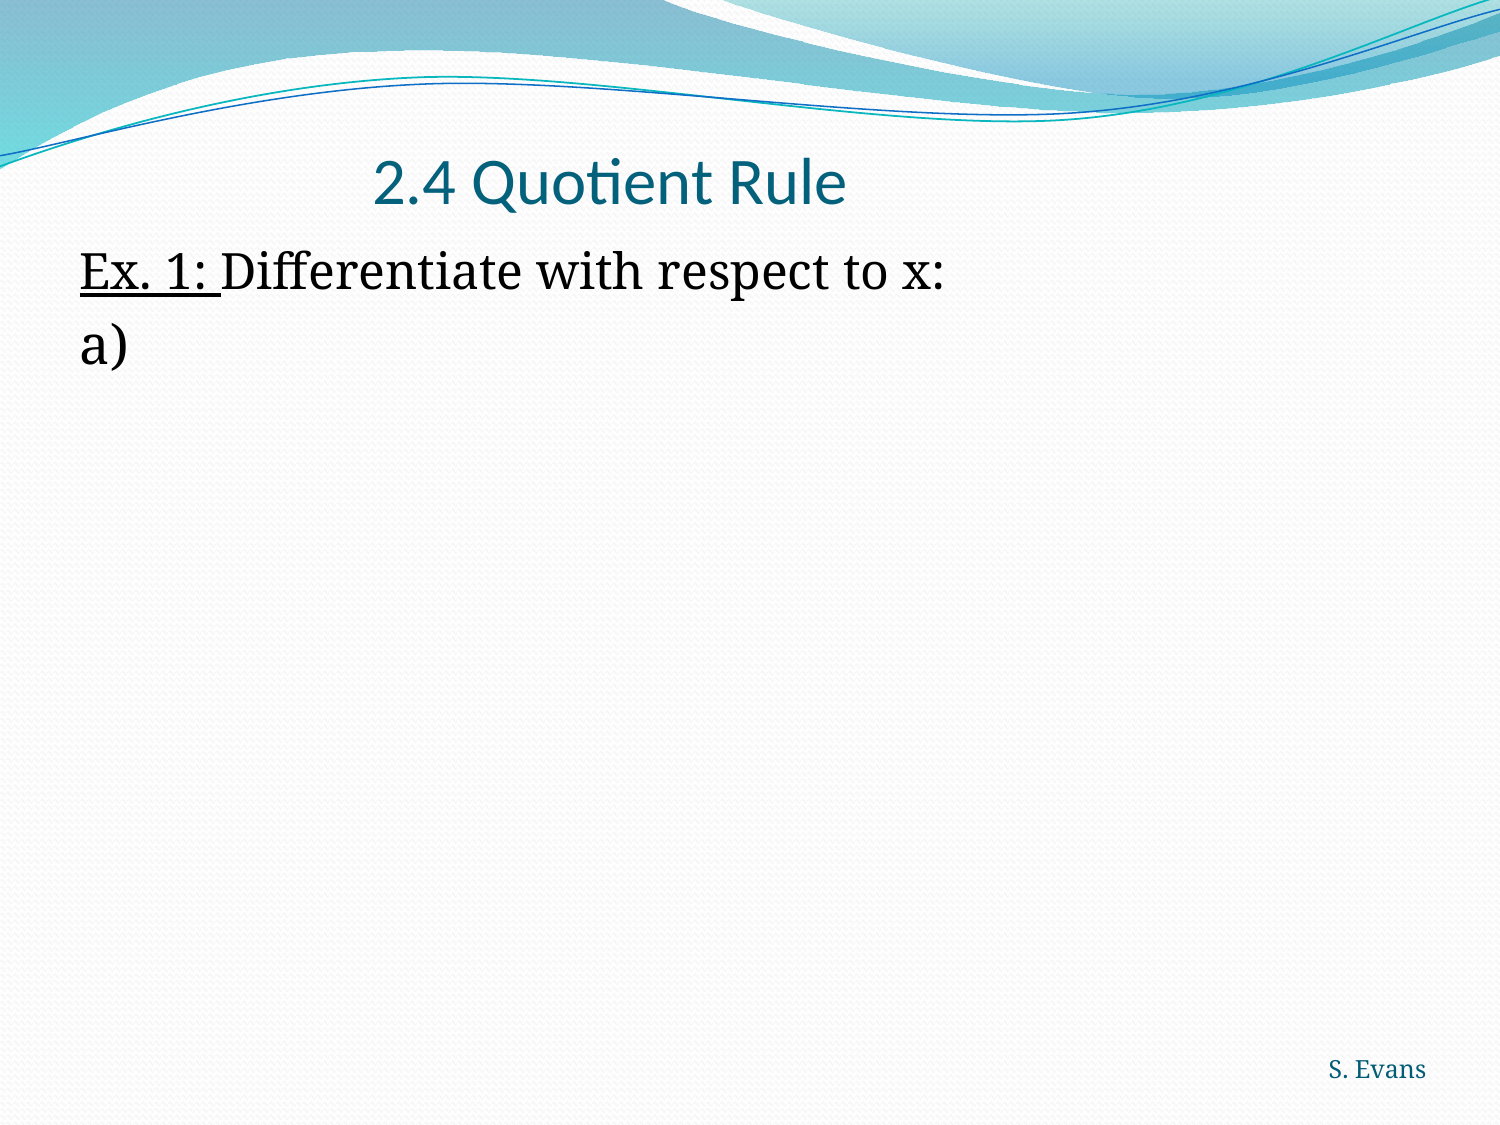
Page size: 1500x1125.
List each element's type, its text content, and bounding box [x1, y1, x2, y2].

text_box 2.4 Quotient Rule [371, 125, 904, 218]
list Ex. 1: Differentiate with respect to x: a) [64, 231, 1425, 1038]
footer S. Evans [1328, 1023, 1441, 1084]
